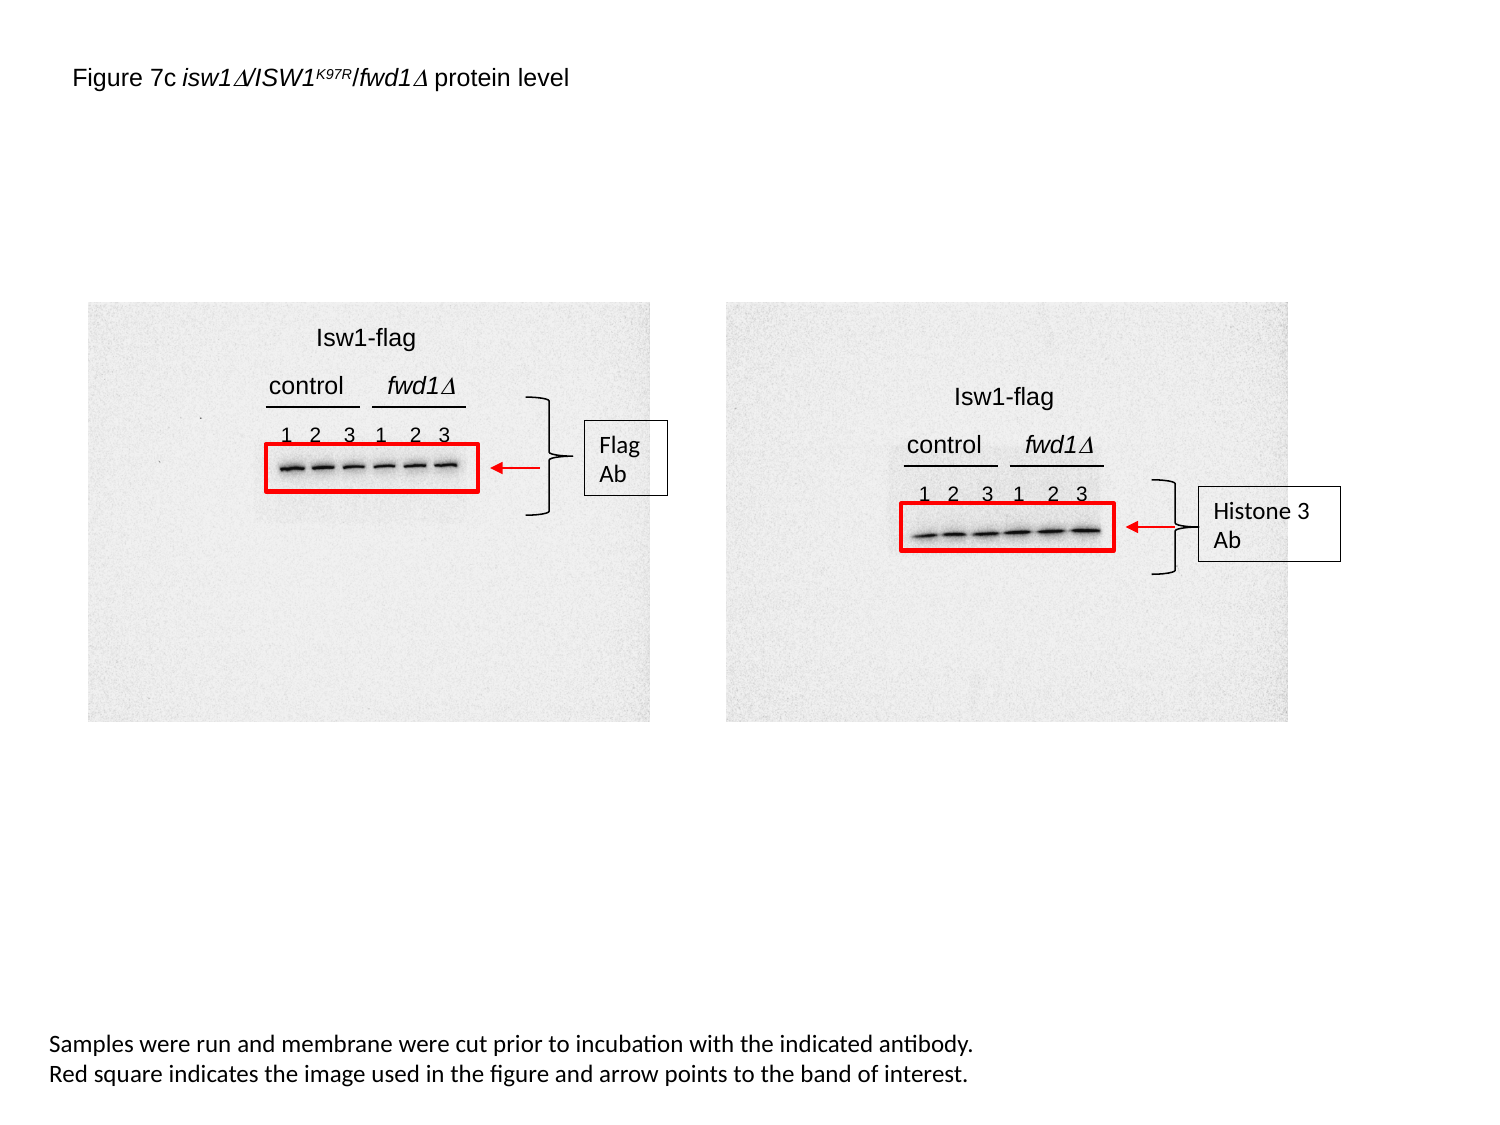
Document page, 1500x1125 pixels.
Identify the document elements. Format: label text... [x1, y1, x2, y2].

text_box Flag Ab [655, 420, 668, 496]
text_box Samples were run and membrane were cut prior to incubation with the indicated antibody. Red square indicates the image used in the figure and arrow points to the band of interest. [34, 1020, 991, 1096]
picture [88, 302, 650, 723]
text_box Figure 7c isw1/ISW1K97R/fwd1 protein level [57, 54, 585, 100]
text_box Histone 3 Ab [1291, 486, 1341, 562]
picture [726, 302, 1288, 723]
